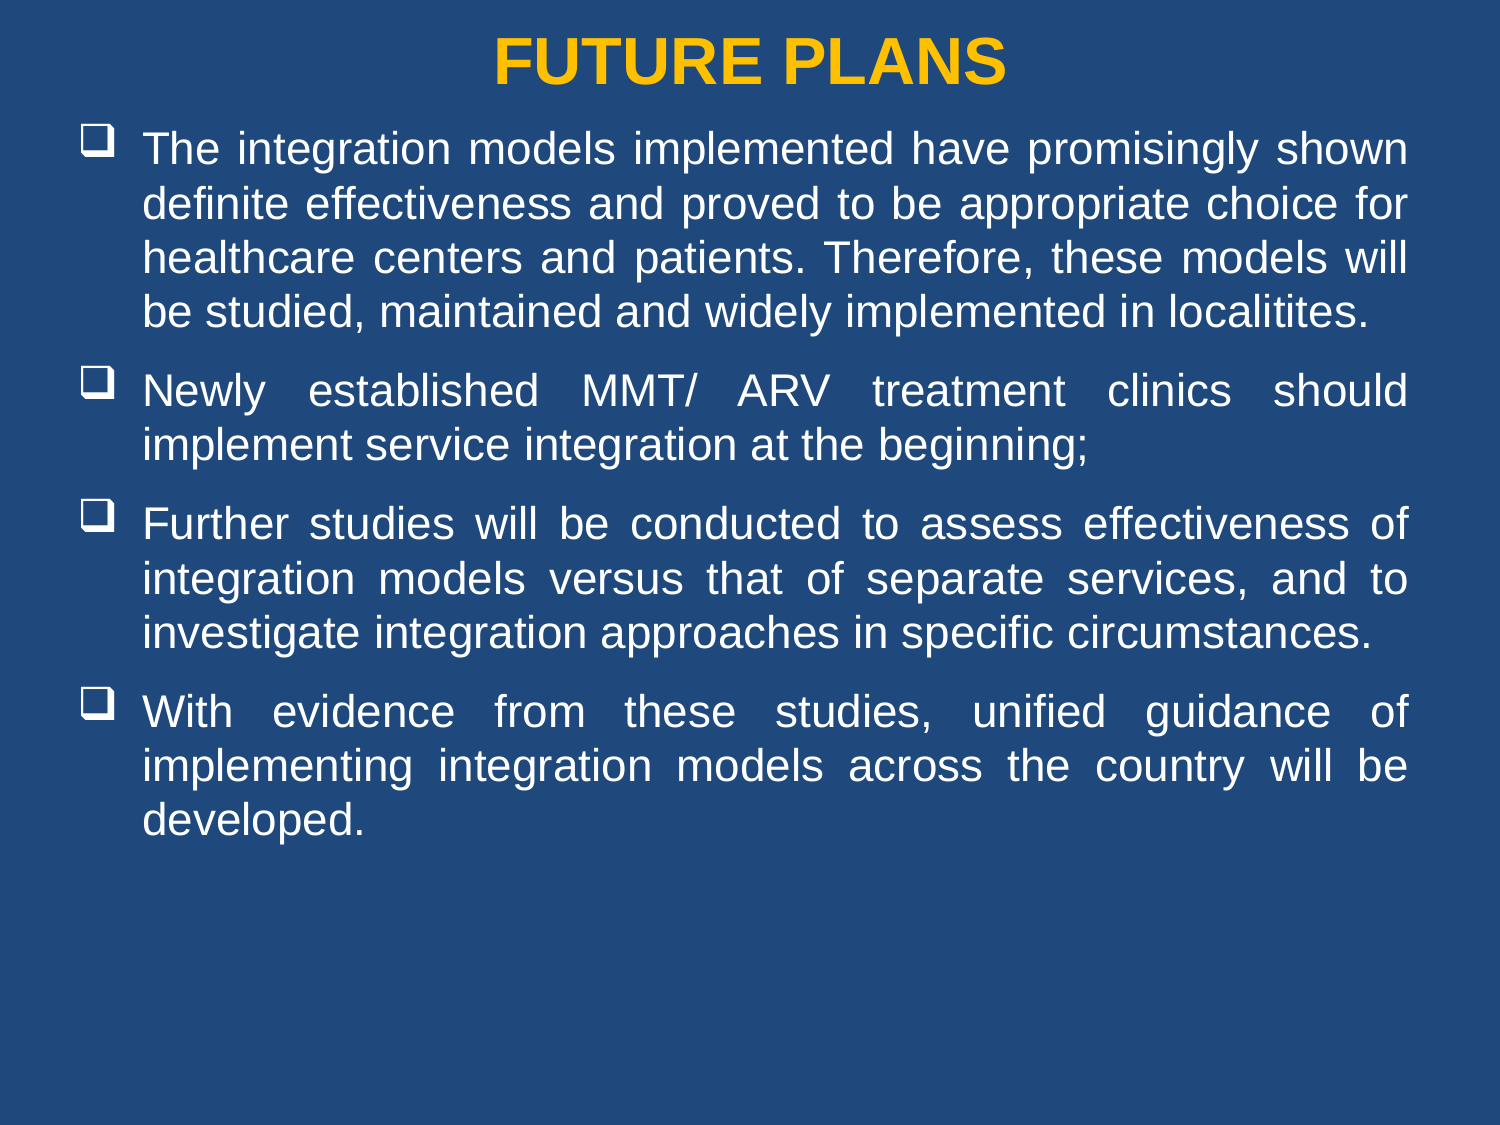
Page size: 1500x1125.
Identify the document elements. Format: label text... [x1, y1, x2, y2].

text_box The integration models implemented have promisingly shown definite effectiveness and proved to be appropriate choice for healthcare centers and patients. Therefore, these models will be studied, maintained and widely implemented in localitites. Newly established MMT/ ARV treatment clinics should implement service integration at the beginning; Further studies will be conducted to assess effectiveness of integration models versus that of separate services, and to investigate integration approaches in specific circumstances. With evidence from these studies, unified guidance of implementing integration models across the country will be developed. [62, 113, 1425, 853]
text_box FUTURE PLANS [27, 0, 1475, 113]
